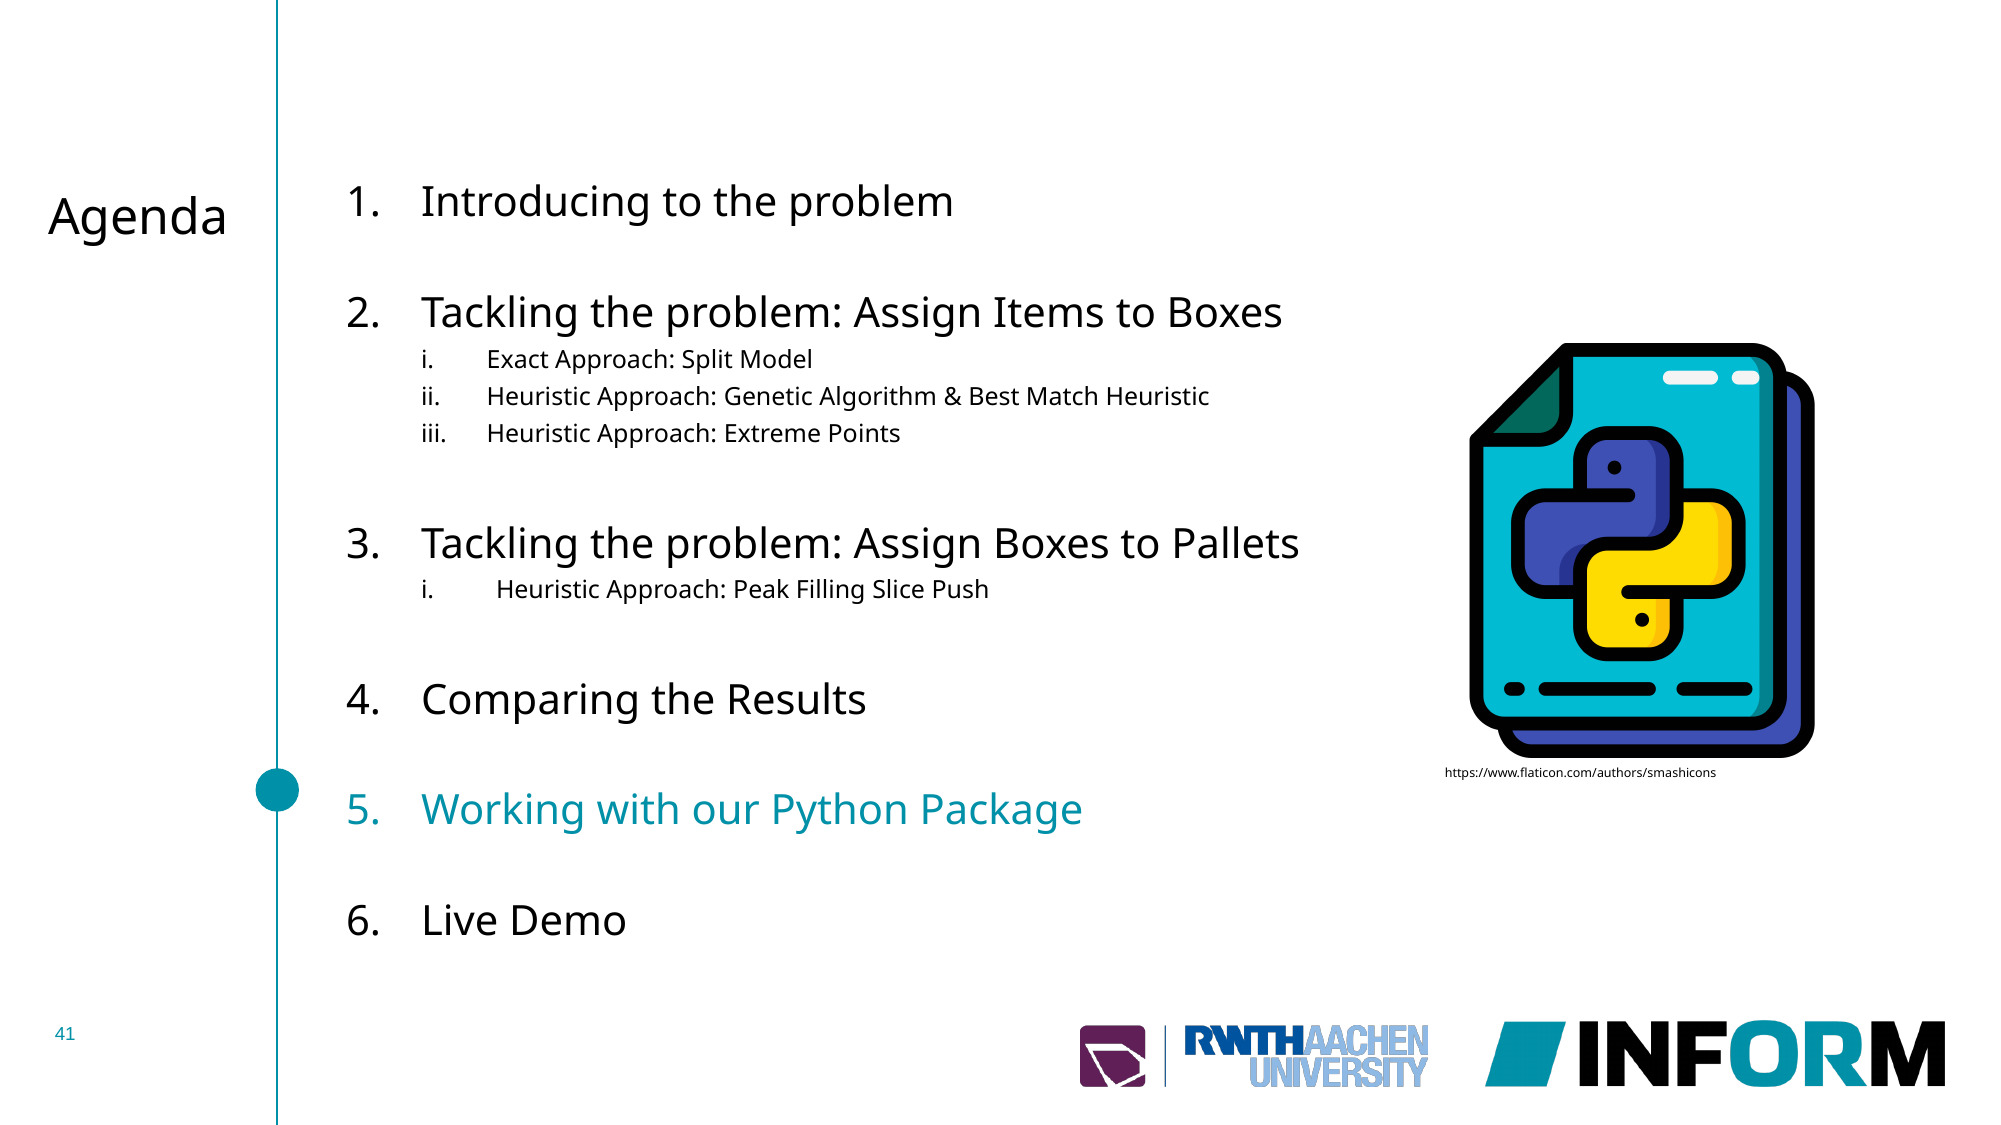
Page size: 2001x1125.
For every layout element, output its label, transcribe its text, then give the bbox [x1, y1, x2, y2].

text_box [278, 768, 299, 812]
list Introducing to the problem Tackling the problem: Assign Items to Boxes Exact Approach: Split Model Heuristic Approach: Genetic Algorithm & Best Match Heuristic Heuristic Approach: Extreme Points Tackling the problem: Assign Boxes to Pallets Heuristic Approach: Peak Filling Slice Push Comparing the Results Working with our Python Package Live Demo [331, 159, 2000, 966]
text_box [255, 768, 277, 812]
picture [1434, 343, 1849, 758]
text_box https://www.flaticon.com/authors/smashicons [1429, 757, 1829, 788]
picture [1485, 1020, 1945, 1087]
picture [1080, 1025, 1428, 1087]
title Agenda [0, 183, 276, 257]
